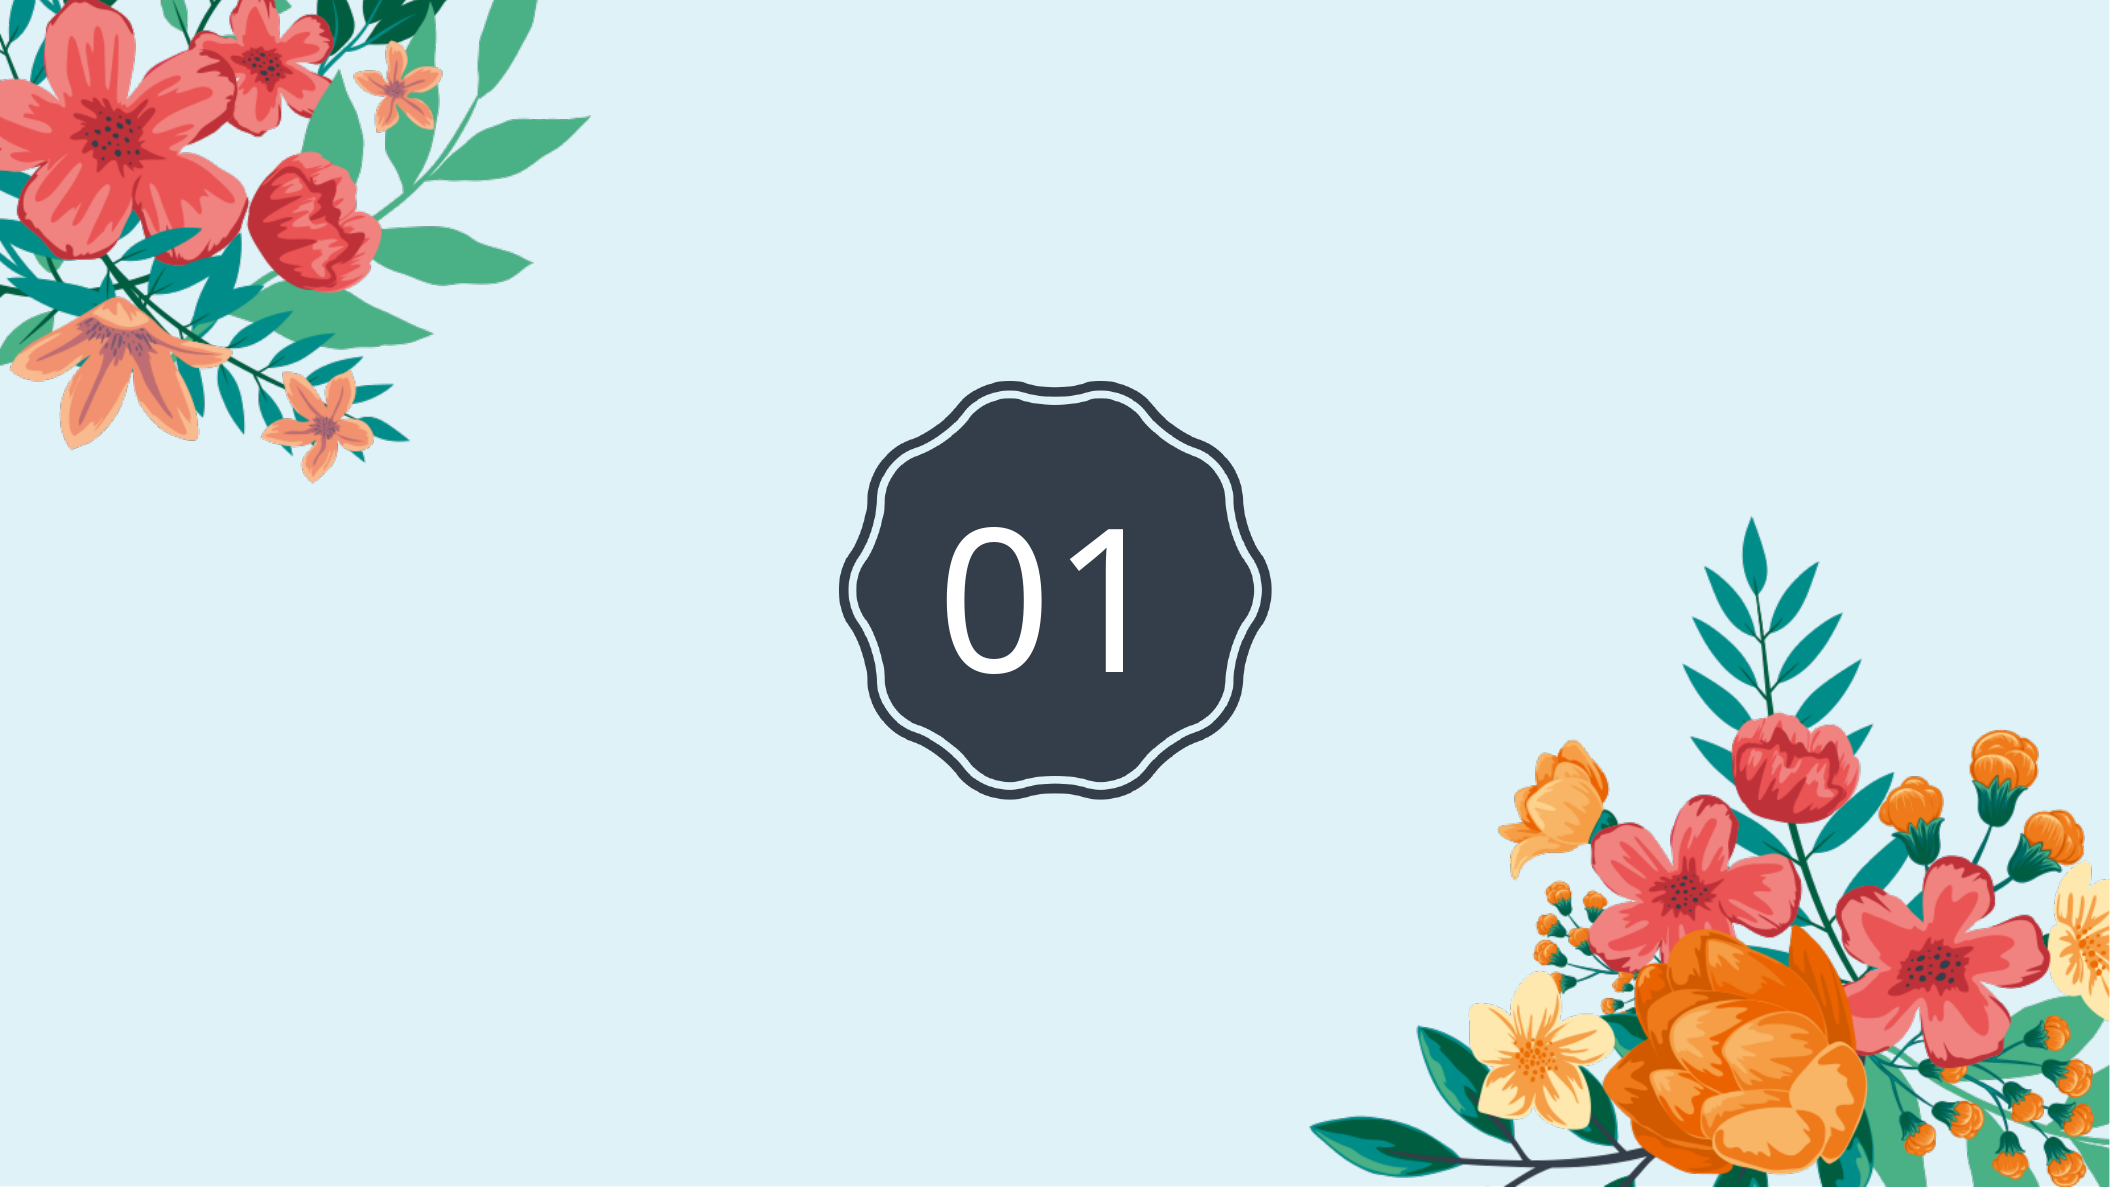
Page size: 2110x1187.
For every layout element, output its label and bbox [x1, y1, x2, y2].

picture [0, 0, 618, 511]
picture [829, 365, 1280, 810]
picture [1302, 498, 2110, 1187]
